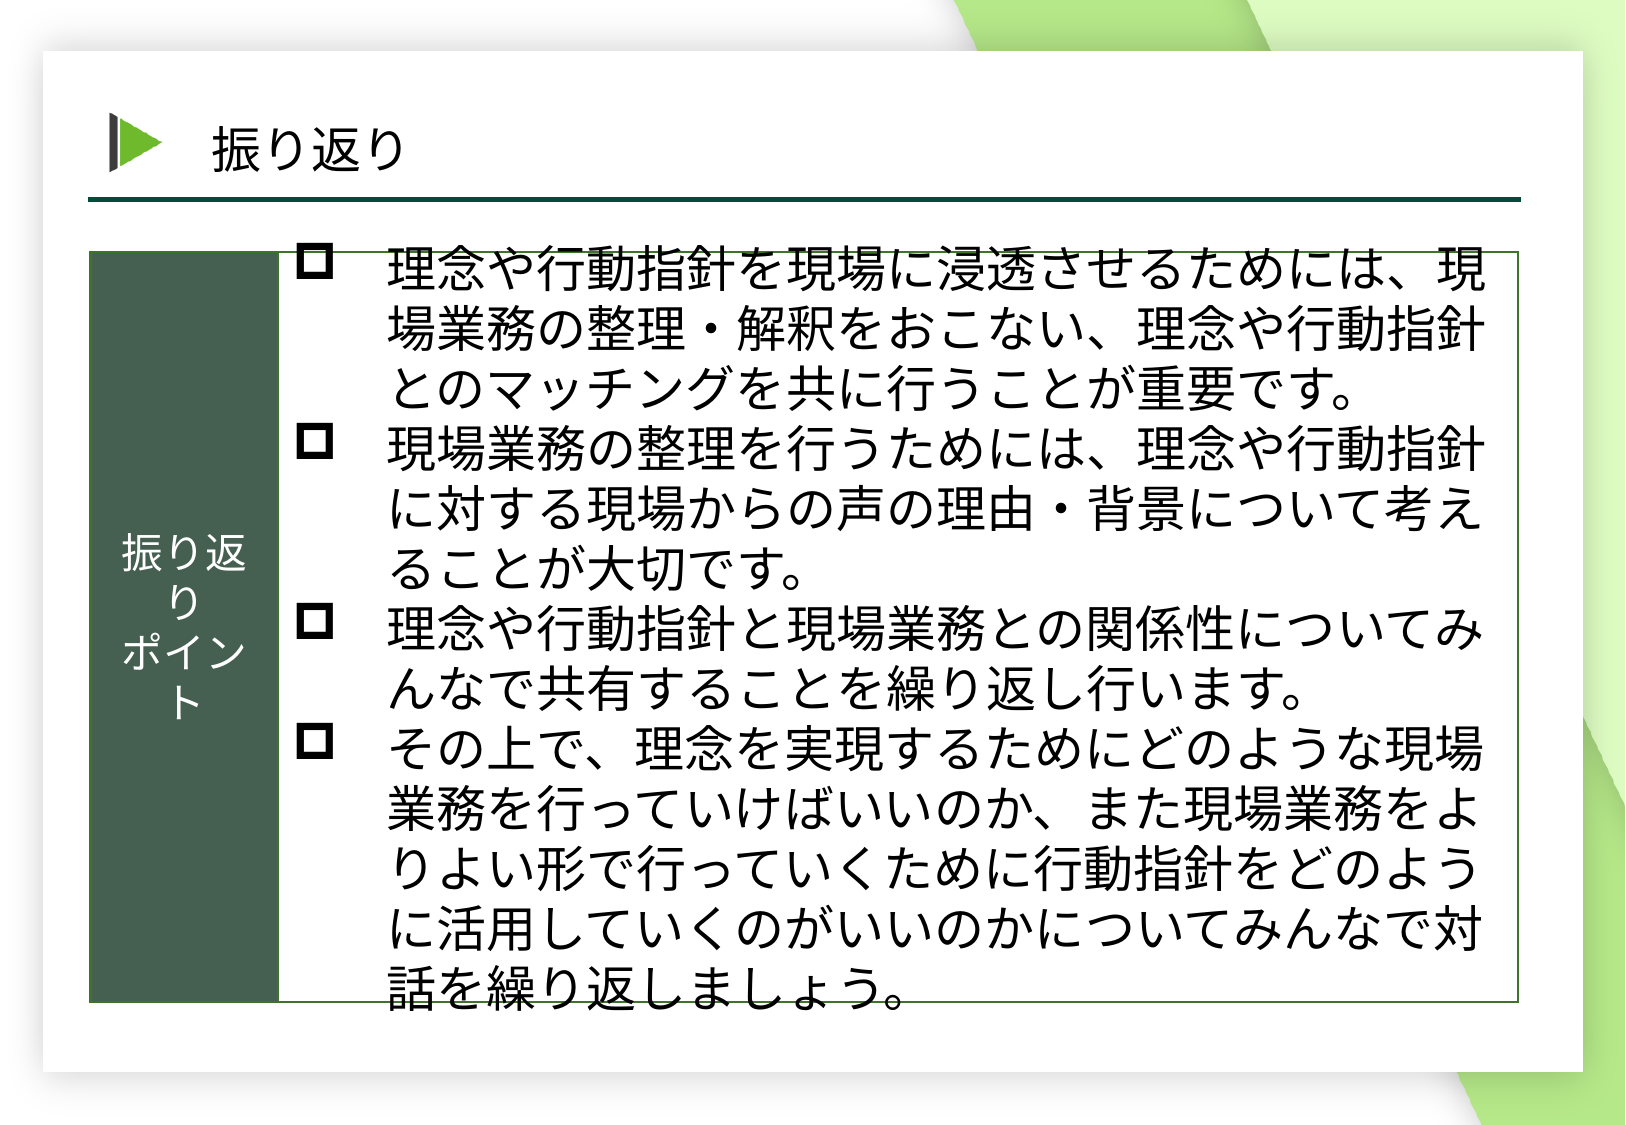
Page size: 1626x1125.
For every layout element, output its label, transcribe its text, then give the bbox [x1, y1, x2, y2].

text_box 理念や行動指針を現場に浸透させるためには、現場業務の整理・解釈をおこない、理念や行動指針とのマッチングを共に行うことが重要です。 現場業務の整理を行うためには、理念や行動指針に対する現場からの声の理由・背景について考えることが大切です。 理念や行動指針と現場業務との関係性についてみんなで共有することを繰り返し行います。 その上で、理念を実現するためにどのような現場業務を行っていけばいいのか、また現場業務をよりよい形で行っていくために行動指針をどのように活用していくのがいいのかについてみんなで対話を繰り返しましょう。 [277, 251, 1519, 1003]
text_box 振り返り ポイント [89, 251, 277, 1003]
picture [0, 0, 1625, 1125]
